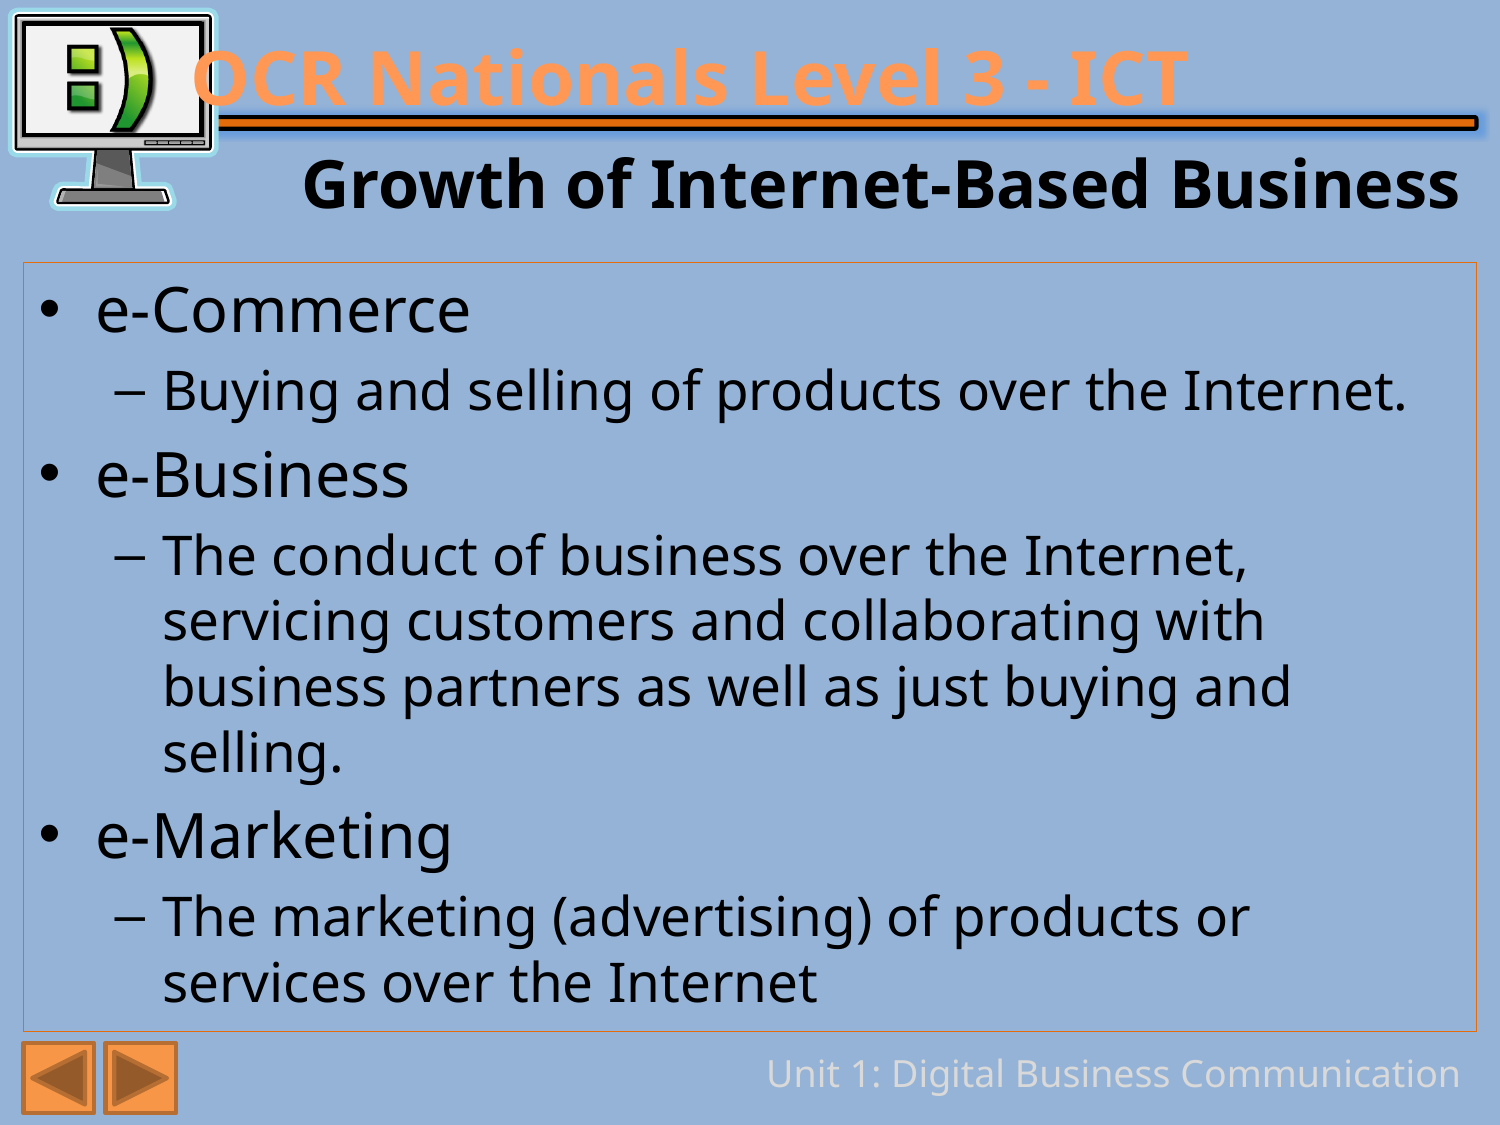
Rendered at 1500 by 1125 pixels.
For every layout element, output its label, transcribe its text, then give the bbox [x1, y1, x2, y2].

picture [48, 21, 172, 139]
title Growth of Internet-Based Business [187, 117, 1477, 247]
list e-Commerce Buying and selling of products over the Internet. e-Business The conduct of business over the Internet, servicing customers and collaborating with business partners as well as just buying and selling. e-Marketing The marketing (advertising) of products or services over the Internet [23, 262, 1477, 1032]
